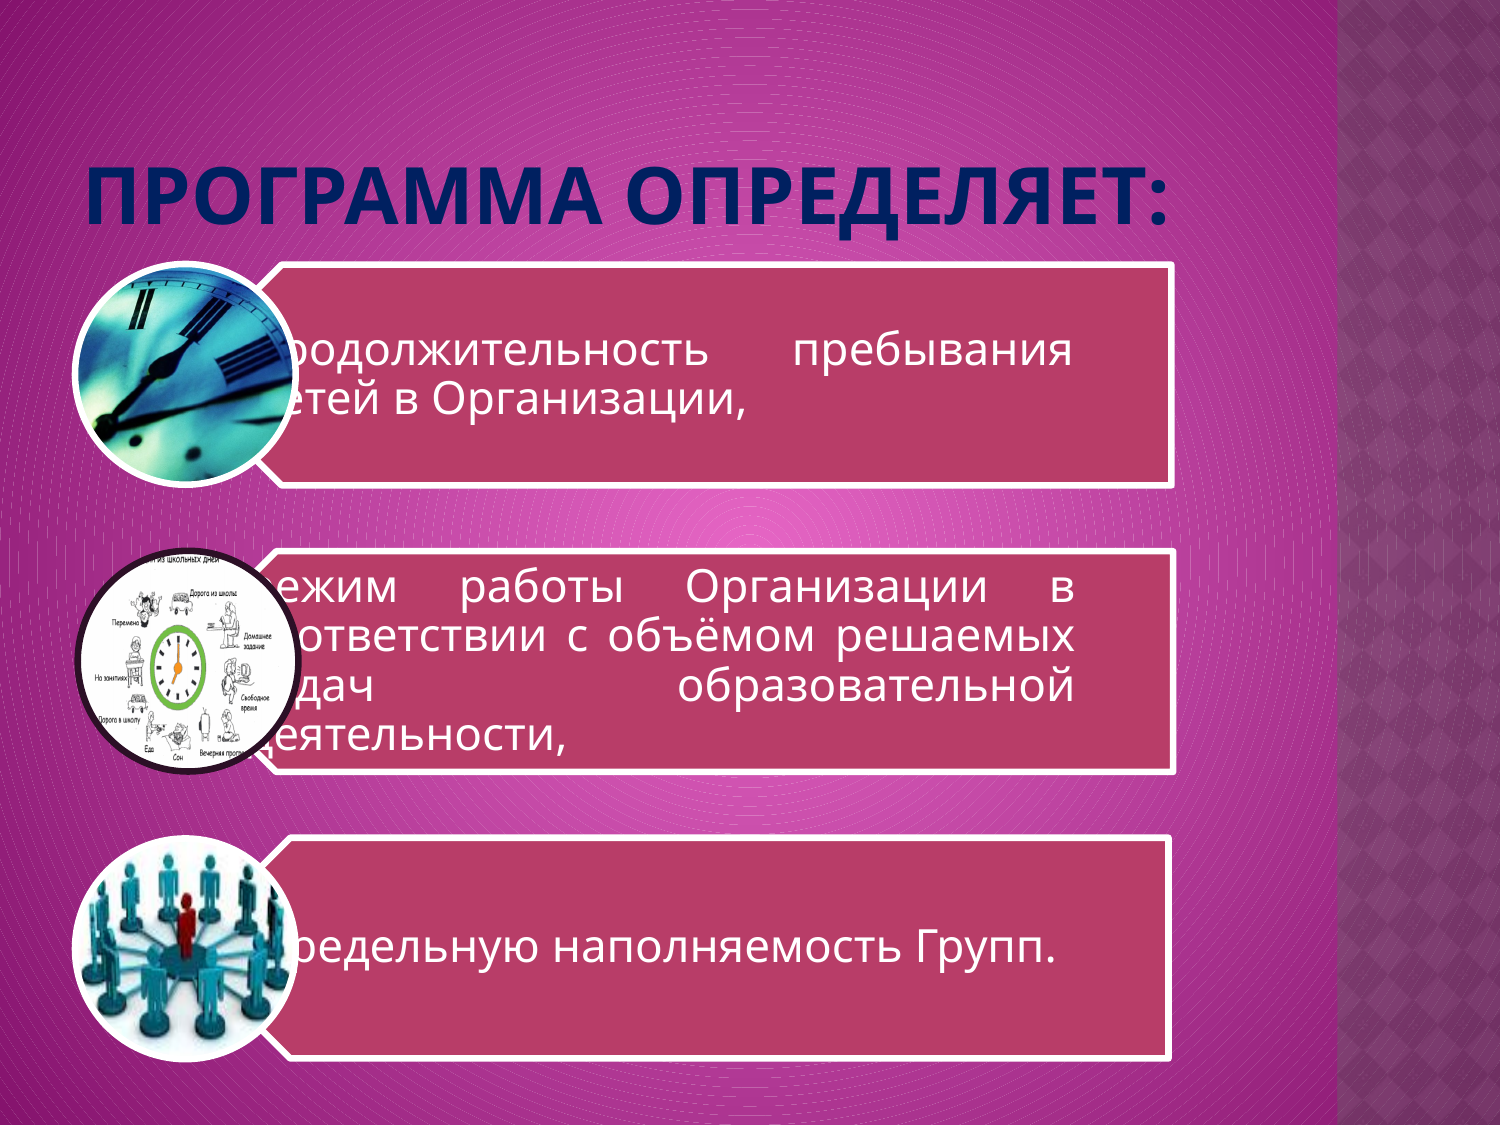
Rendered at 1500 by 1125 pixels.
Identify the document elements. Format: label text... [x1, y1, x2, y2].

title Программа определяет: [75, 52, 1263, 240]
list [74, 263, 1263, 1060]
